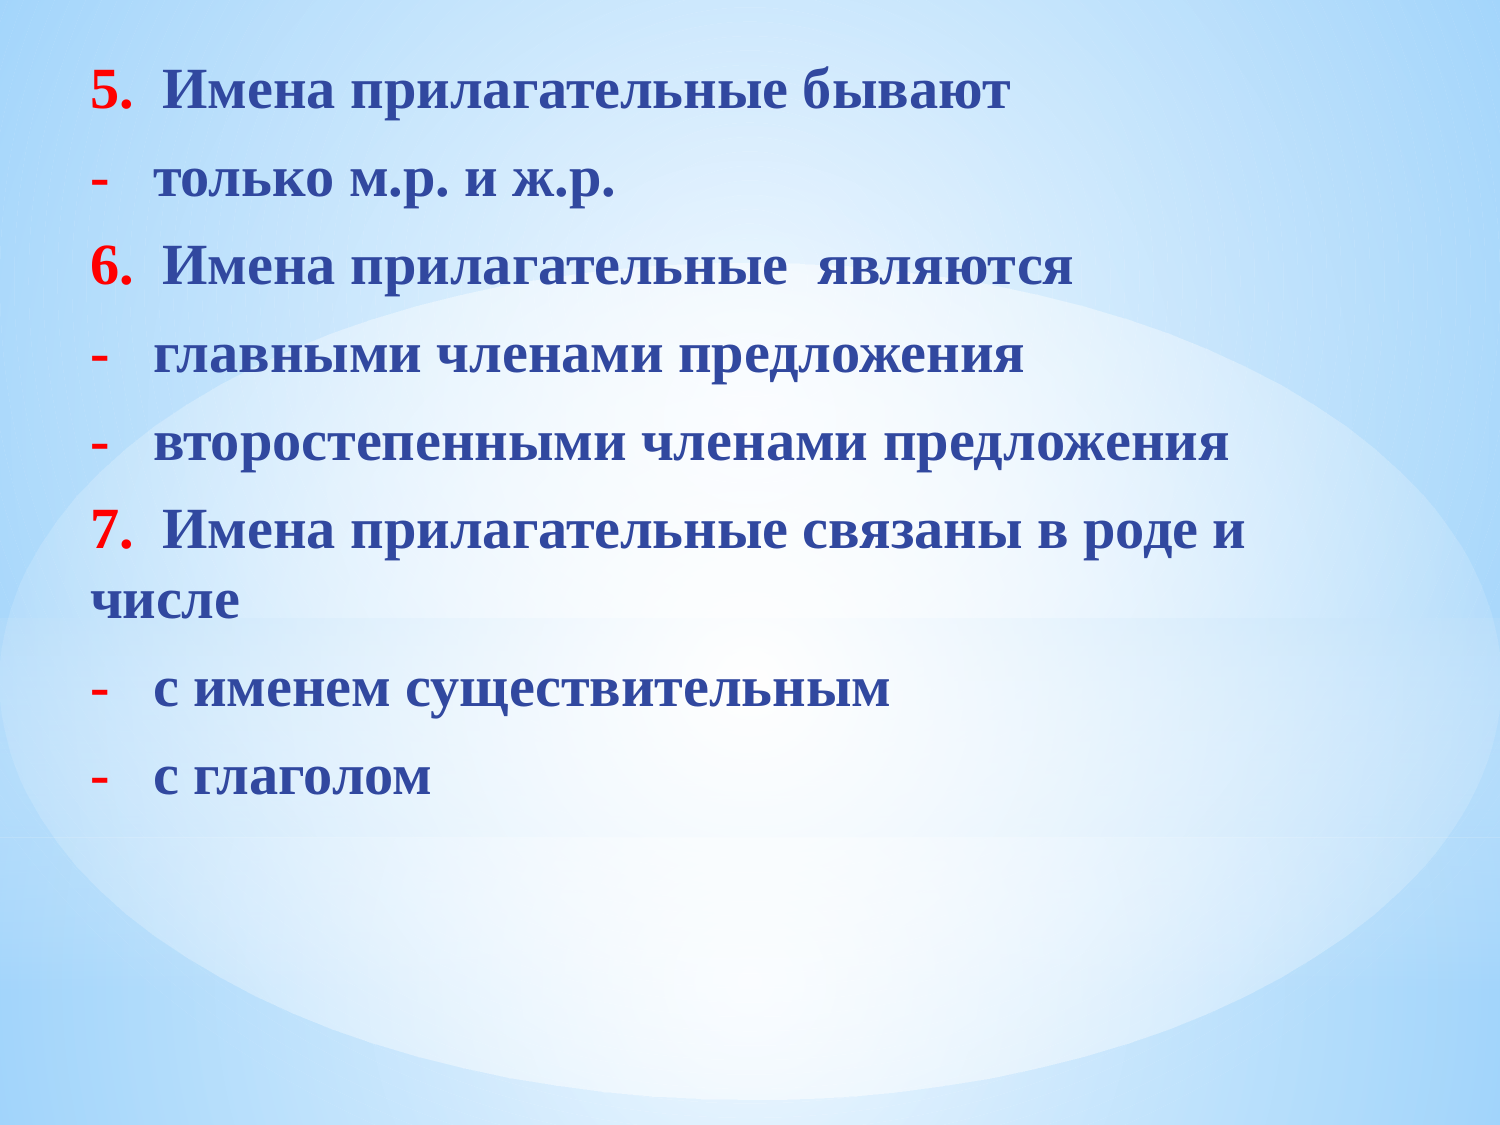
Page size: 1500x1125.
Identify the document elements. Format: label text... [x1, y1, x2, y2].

list 5. Имена прилагательные бывают - только м.р. и ж.р. 6. Имена прилагательные являются - главными членами предложения - второстепенными членами предложения 7. Имена прилагательные связаны в роде и числе - с именем существительным - с глаголом [75, 42, 1425, 1071]
